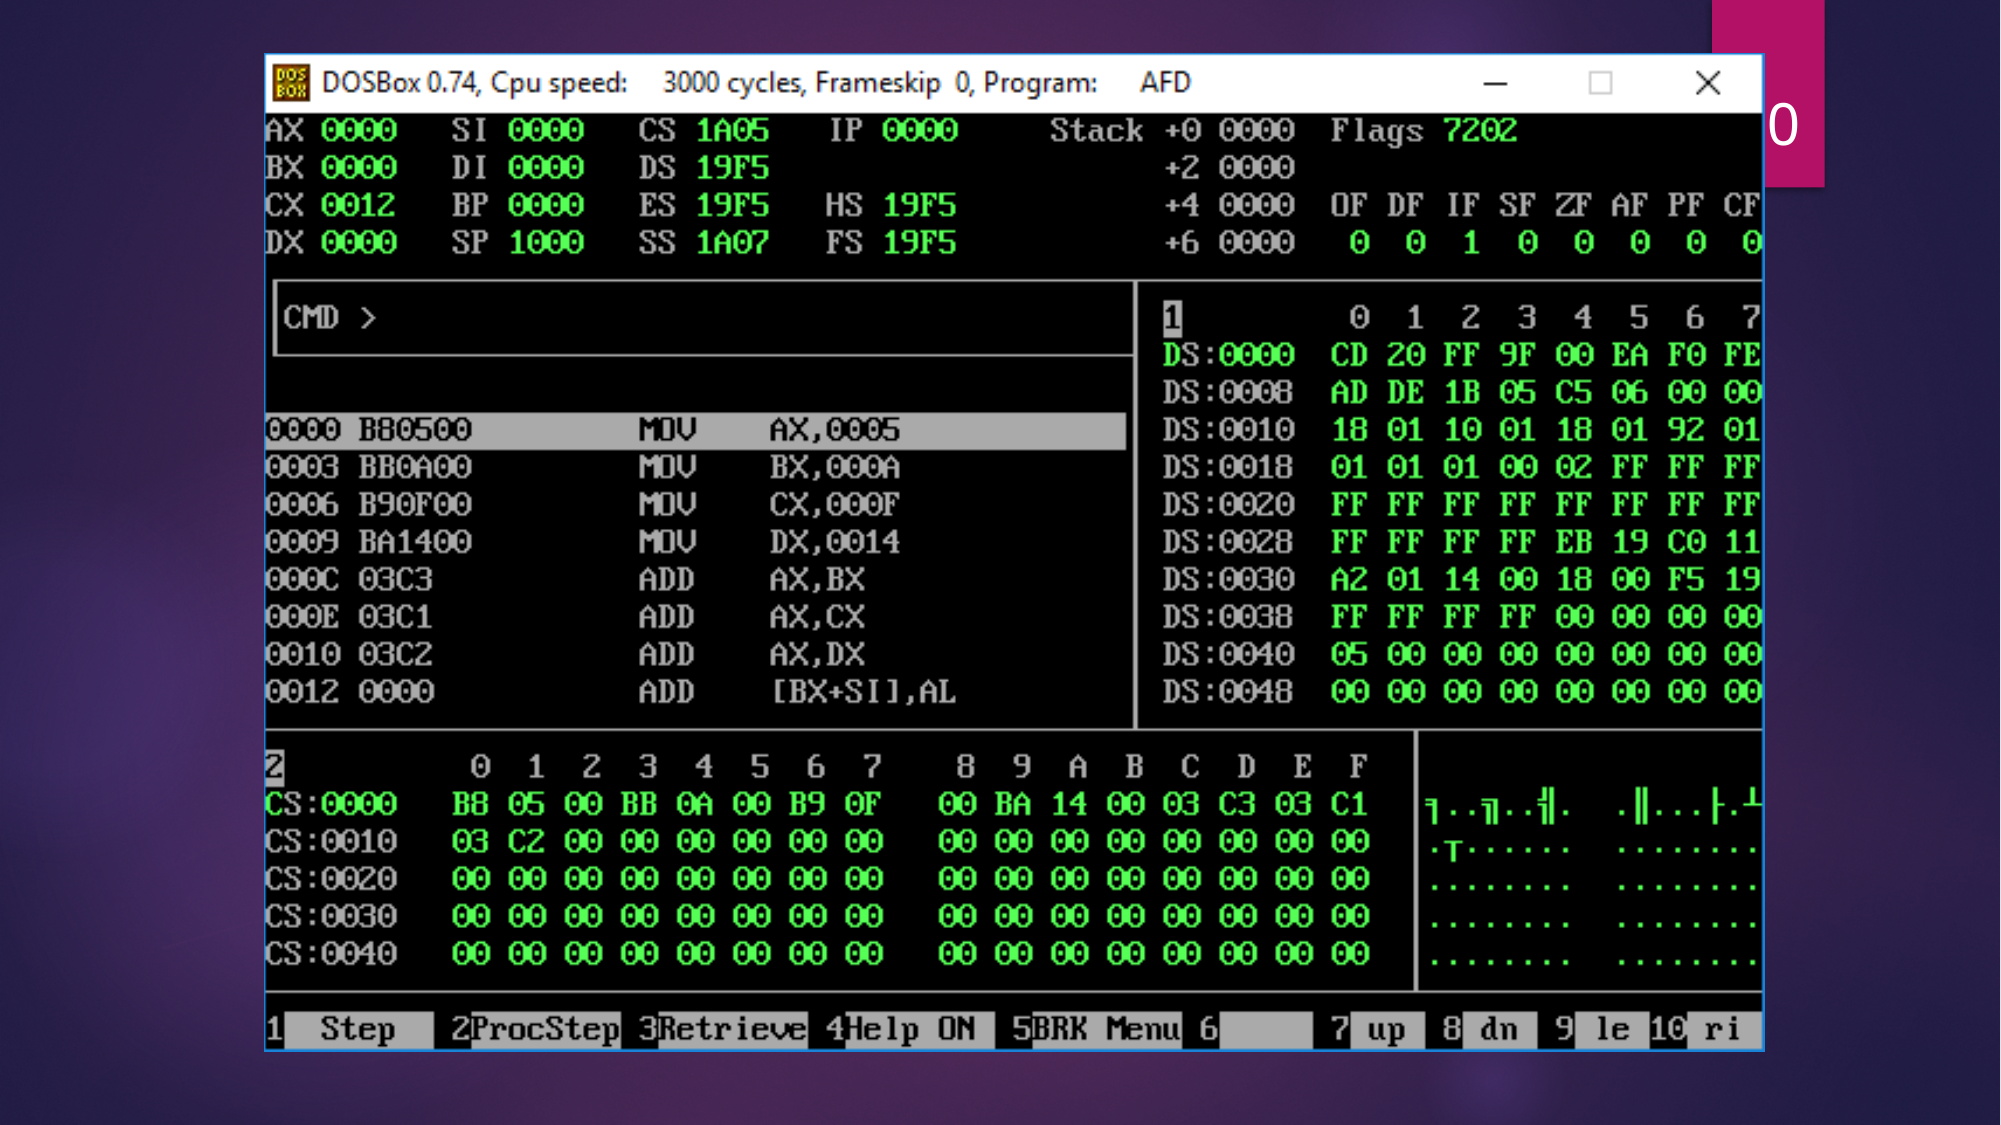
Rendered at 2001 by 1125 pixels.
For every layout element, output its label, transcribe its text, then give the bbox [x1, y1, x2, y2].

picture [0, 0, 1765, 1125]
slide_number 20 [1698, 48, 1836, 175]
